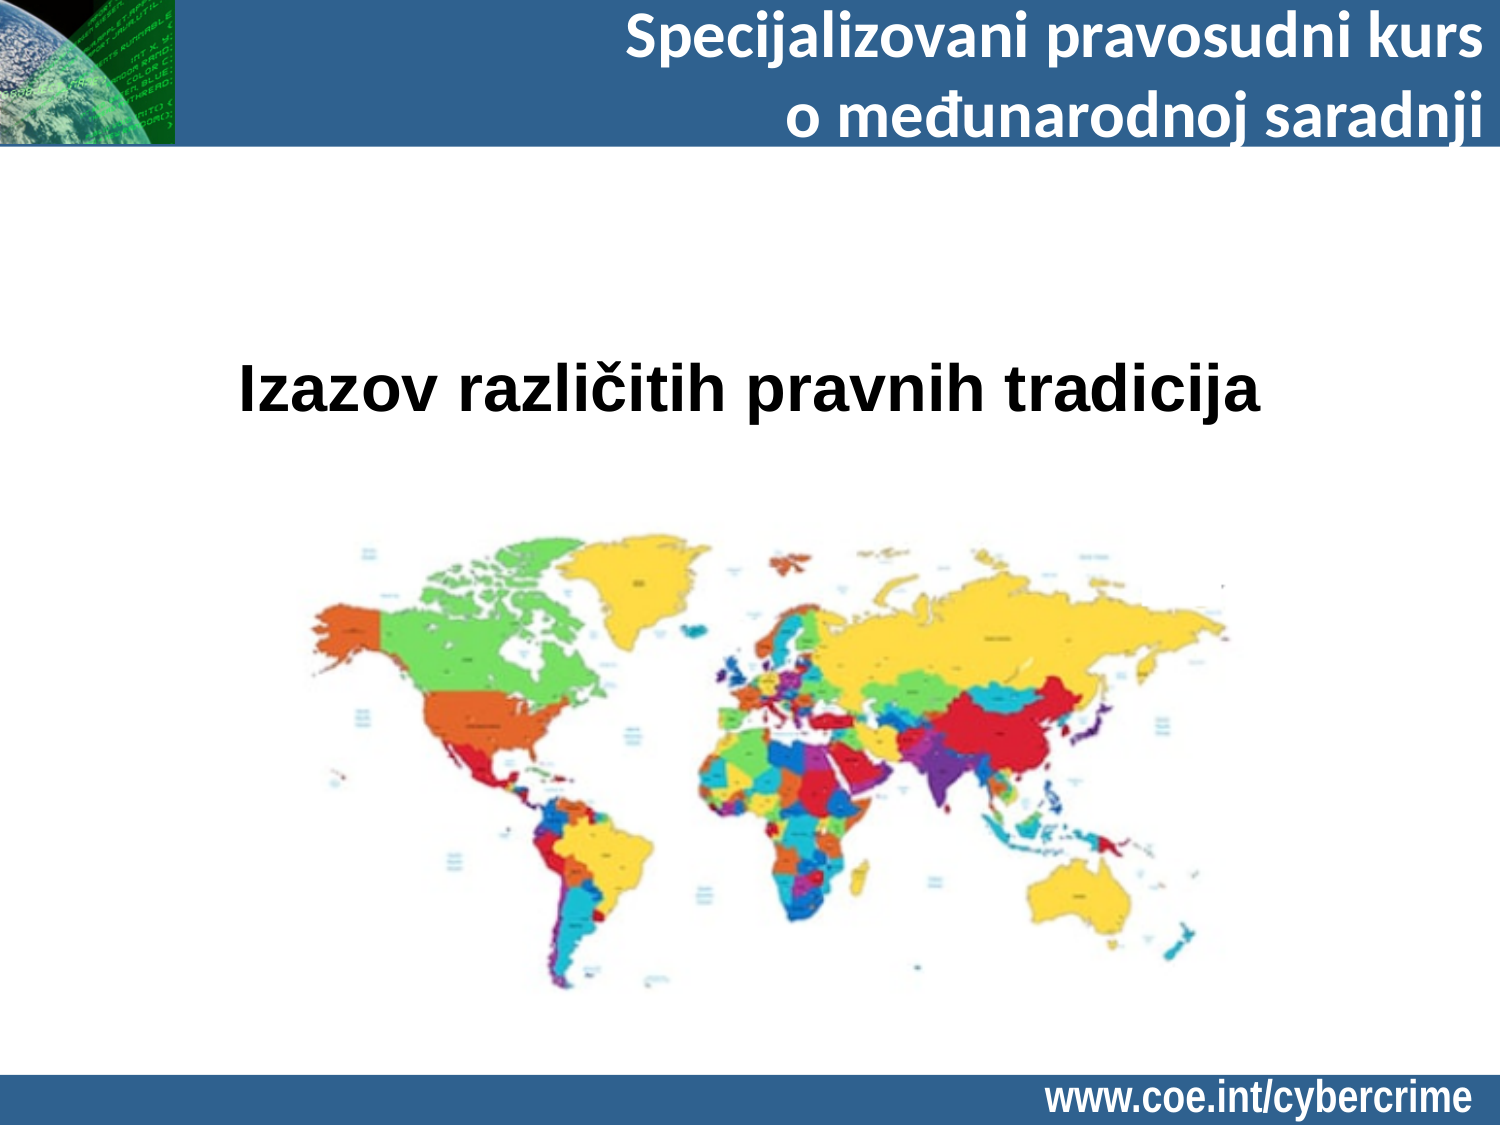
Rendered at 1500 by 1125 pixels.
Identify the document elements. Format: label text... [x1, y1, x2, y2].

text_box Specijalizovani pravosudni kurs o međunarodnoj saradnji [177, 0, 1500, 149]
picture [296, 496, 1251, 1034]
text_box Izazov različitih pravnih tradicija [50, 352, 1450, 432]
text_box www.coe.int/cybercrime [1030, 1059, 1500, 1125]
picture [0, 0, 175, 144]
text_box [0, 1073, 1030, 1125]
